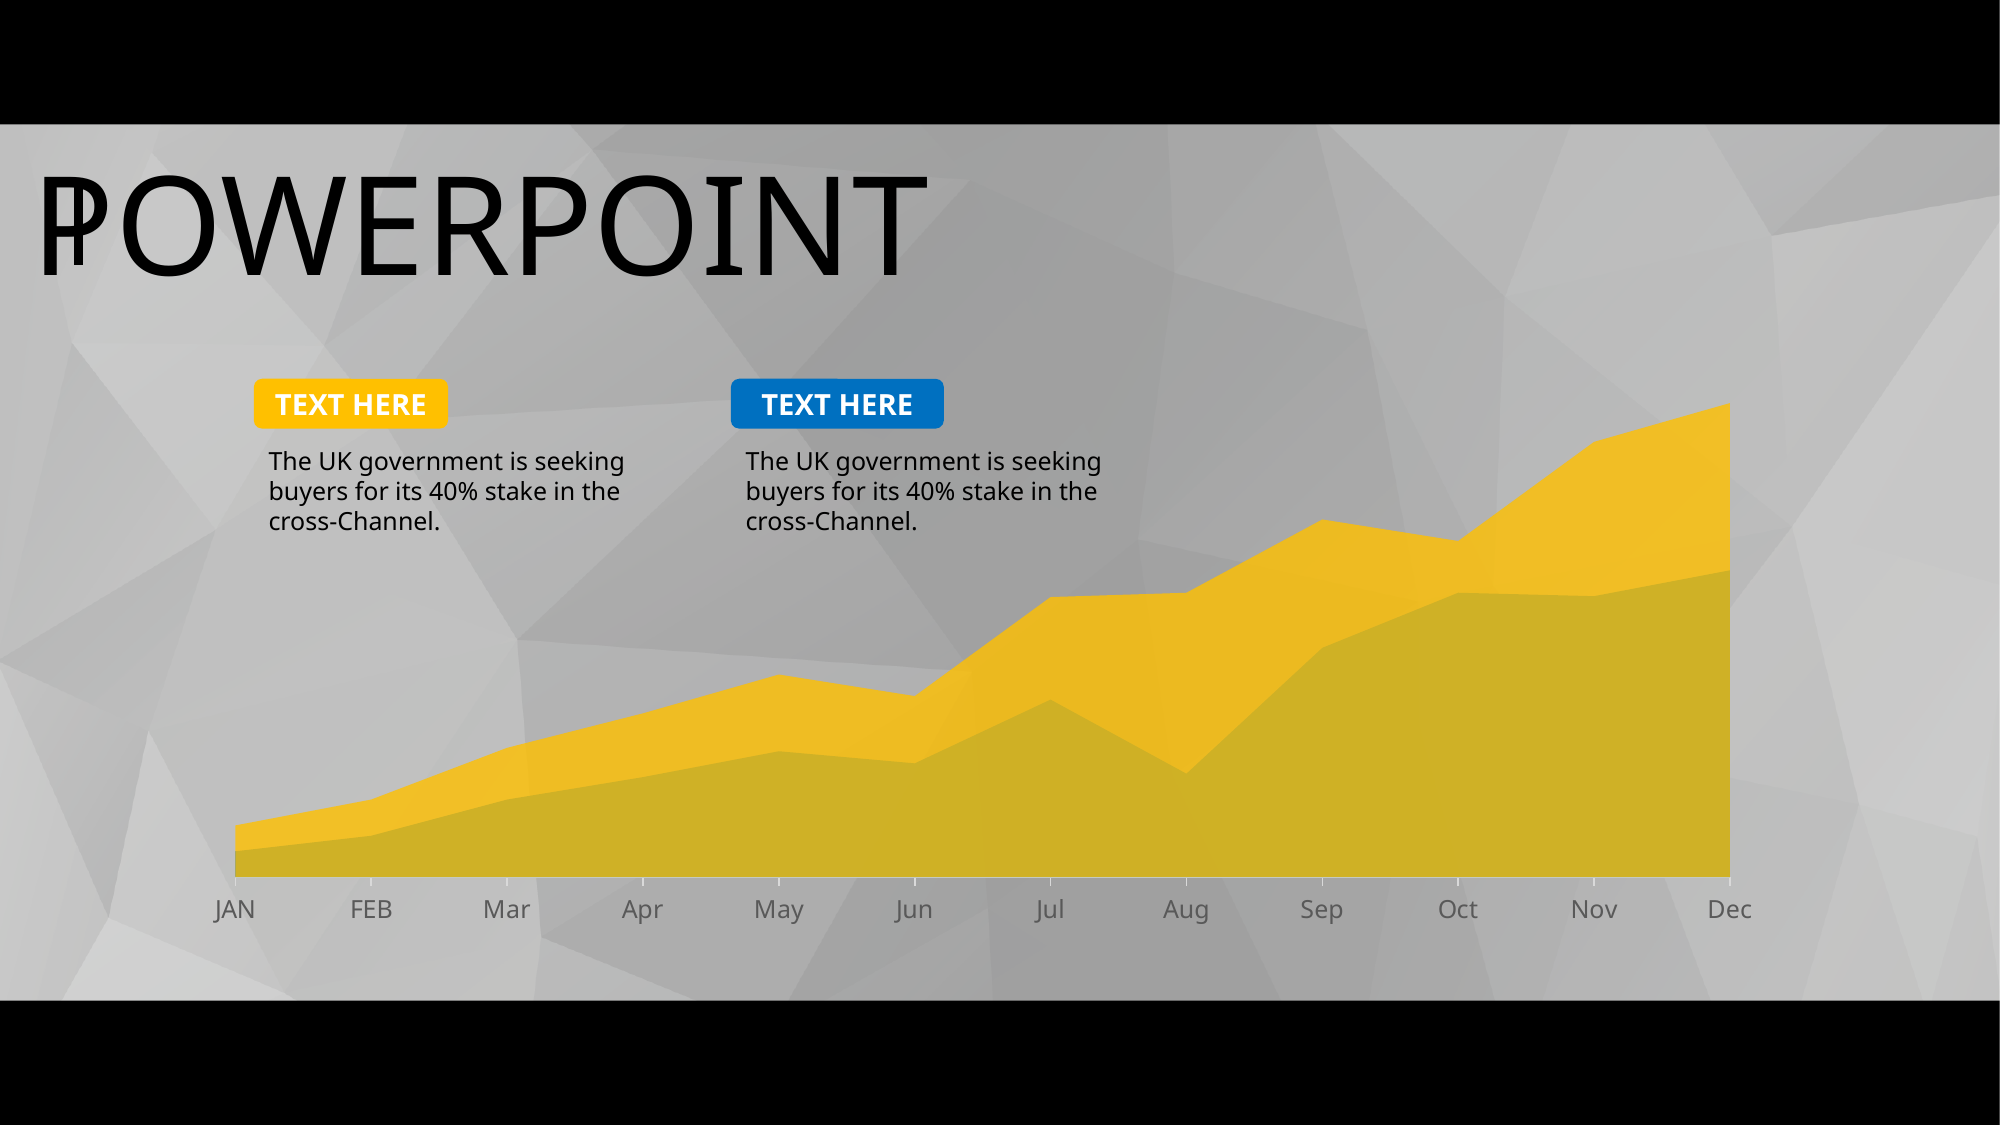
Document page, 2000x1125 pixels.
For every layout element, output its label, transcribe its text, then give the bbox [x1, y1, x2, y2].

text_box POWERPOINT [17, 130, 945, 310]
chart [197, 337, 1777, 938]
